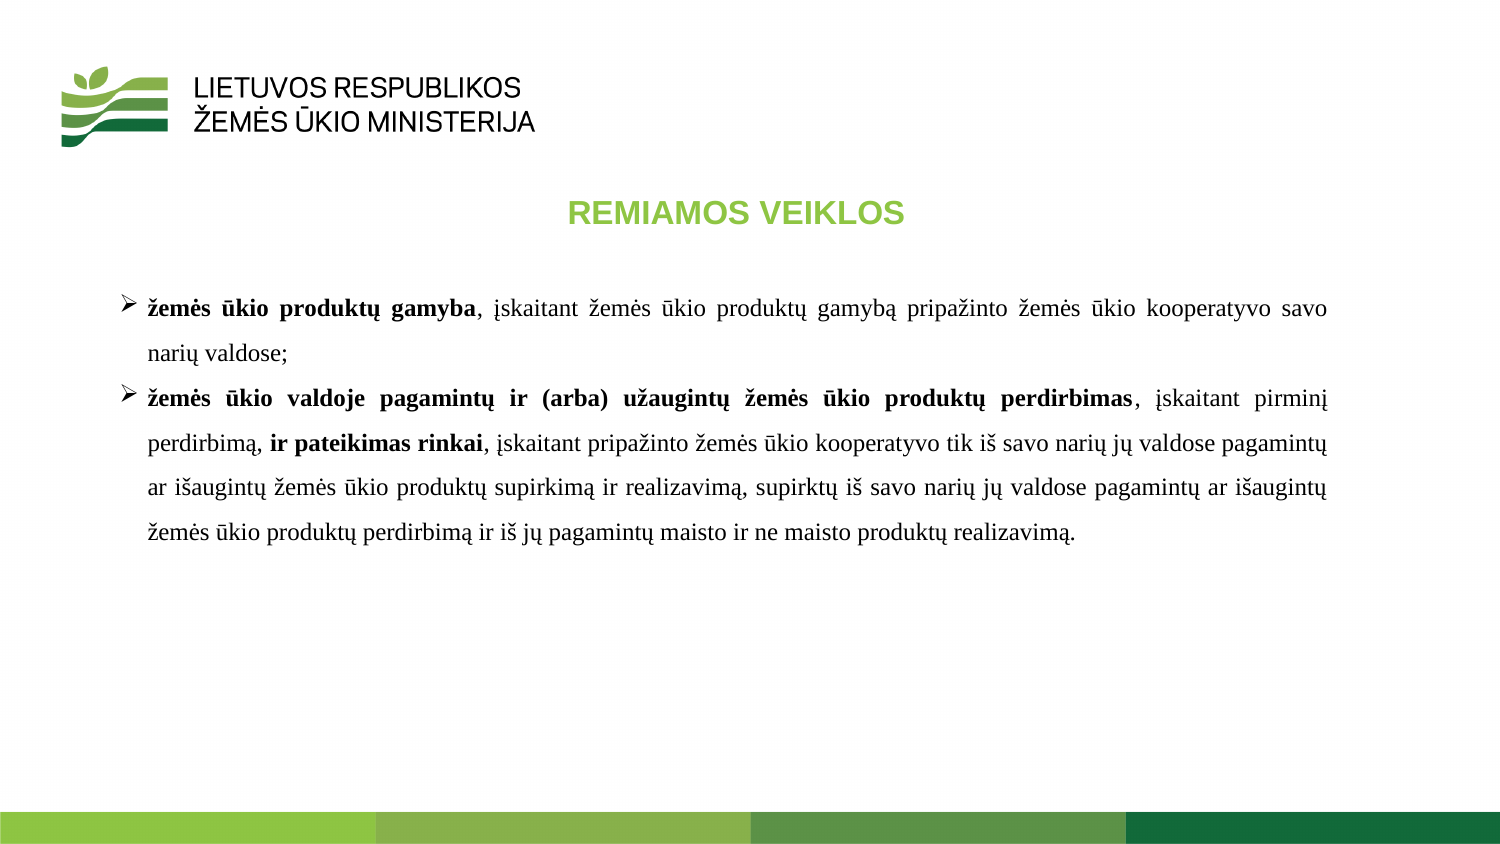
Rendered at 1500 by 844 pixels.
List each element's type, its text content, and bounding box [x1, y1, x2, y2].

picture [0, 0, 1500, 844]
text_box žemės ūkio produktų gamyba, įskaitant žemės ūkio produktų gamybą pripažinto žemės ūkio kooperatyvo savo narių valdose; žemės ūkio valdoje pagamintų ir (arba) užaugintų žemės ūkio produktų perdirbimas, įskaitant pirminį perdirbimą, ir pateikimas rinkai, įskaitant pripažinto žemės ūkio kooperatyvo tik iš savo narių jų valdose pagamintų ar išaugintų žemės ūkio produktų supirkimą ir realizavimą, supirktų iš savo narių jų valdose pagamintų ar išaugintų žemės ūkio produktų perdirbimą ir iš jų pagamintų maisto ir ne maisto produktų realizavimą. [104, 268, 1344, 553]
text_box REMIAMOS VEIKLOS [373, 184, 1100, 239]
